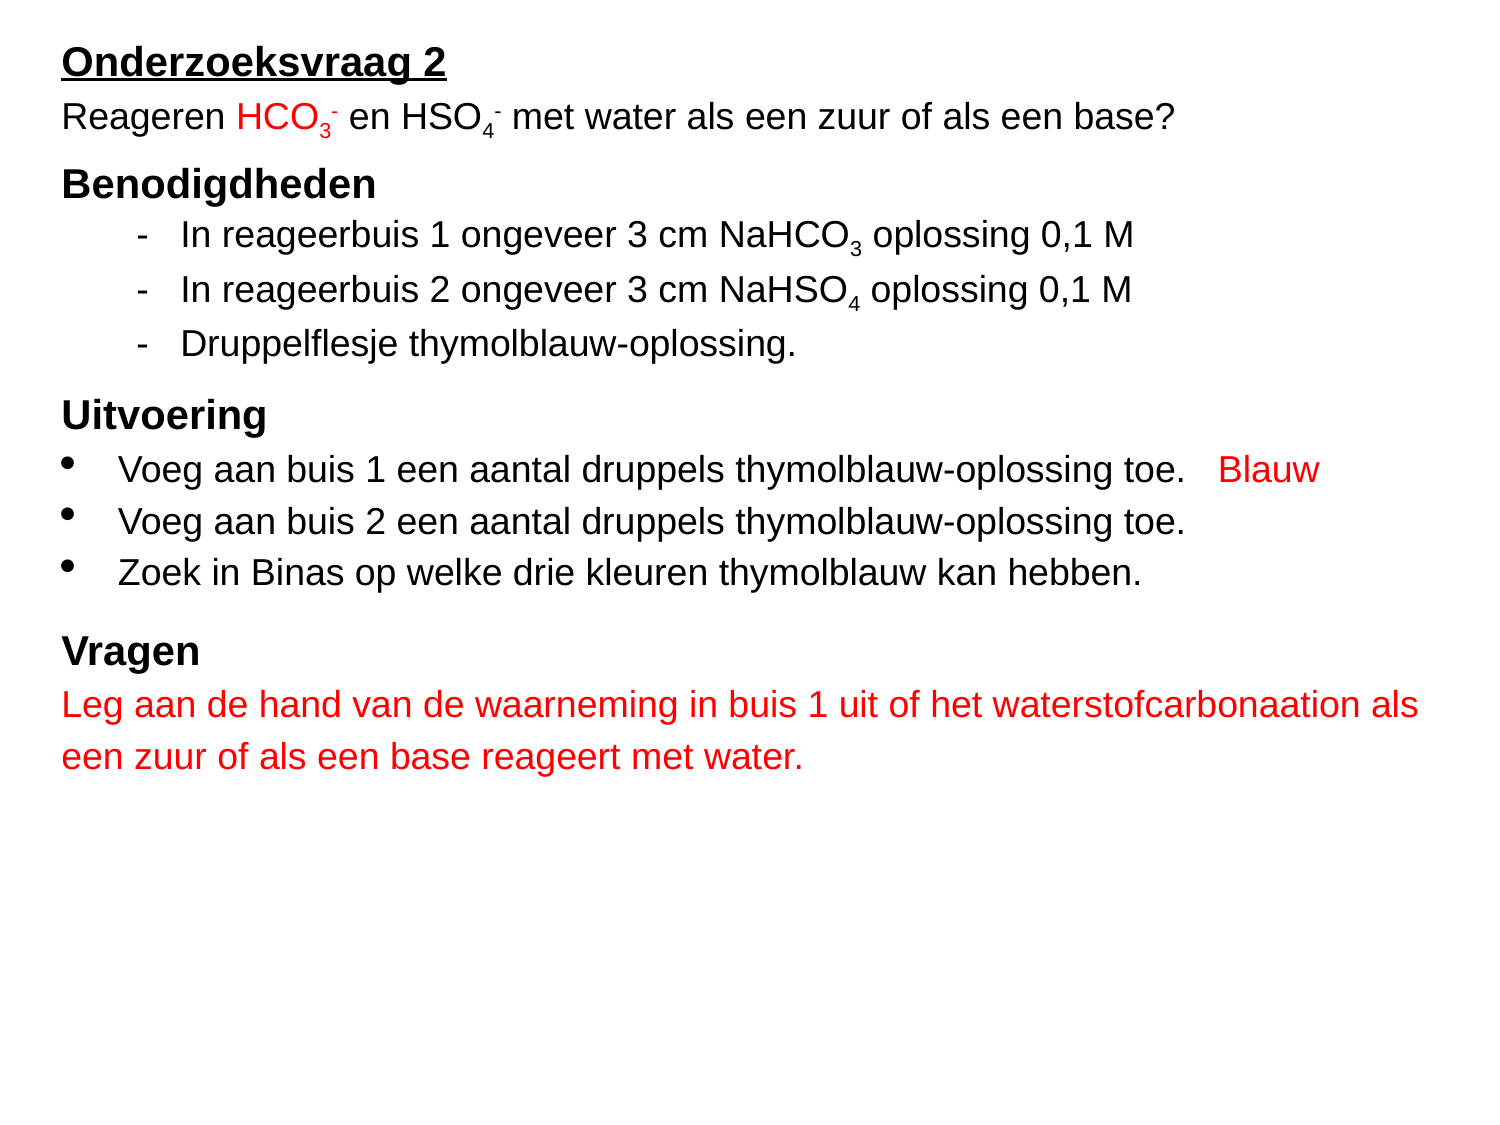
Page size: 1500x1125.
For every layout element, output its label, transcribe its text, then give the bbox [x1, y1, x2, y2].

text_box Onderzoeksvraag 2 Reageren HCO3- en HSO4- met water als een zuur of als een base? Benodigdheden - In reageerbuis 1 ongeveer 3 cm NaHCO3 oplossing 0,1 M - In reageerbuis 2 ongeveer 3 cm NaHSO4 oplossing 0,1 M - Druppelflesje thymolblauw-oplossing. Uitvoering Voeg aan buis 1 een aantal druppels thymolblauw-oplossing toe. Blauw Voeg aan buis 2 een aantal druppels thymolblauw-oplossing toe. Zoek in Binas op welke drie kleuren thymolblauw kan hebben. Vragen Leg aan de hand van de waarneming in buis 1 uit of het waterstofcarbonaation als een zuur of als een base reageert met water. [46, 19, 1454, 854]
